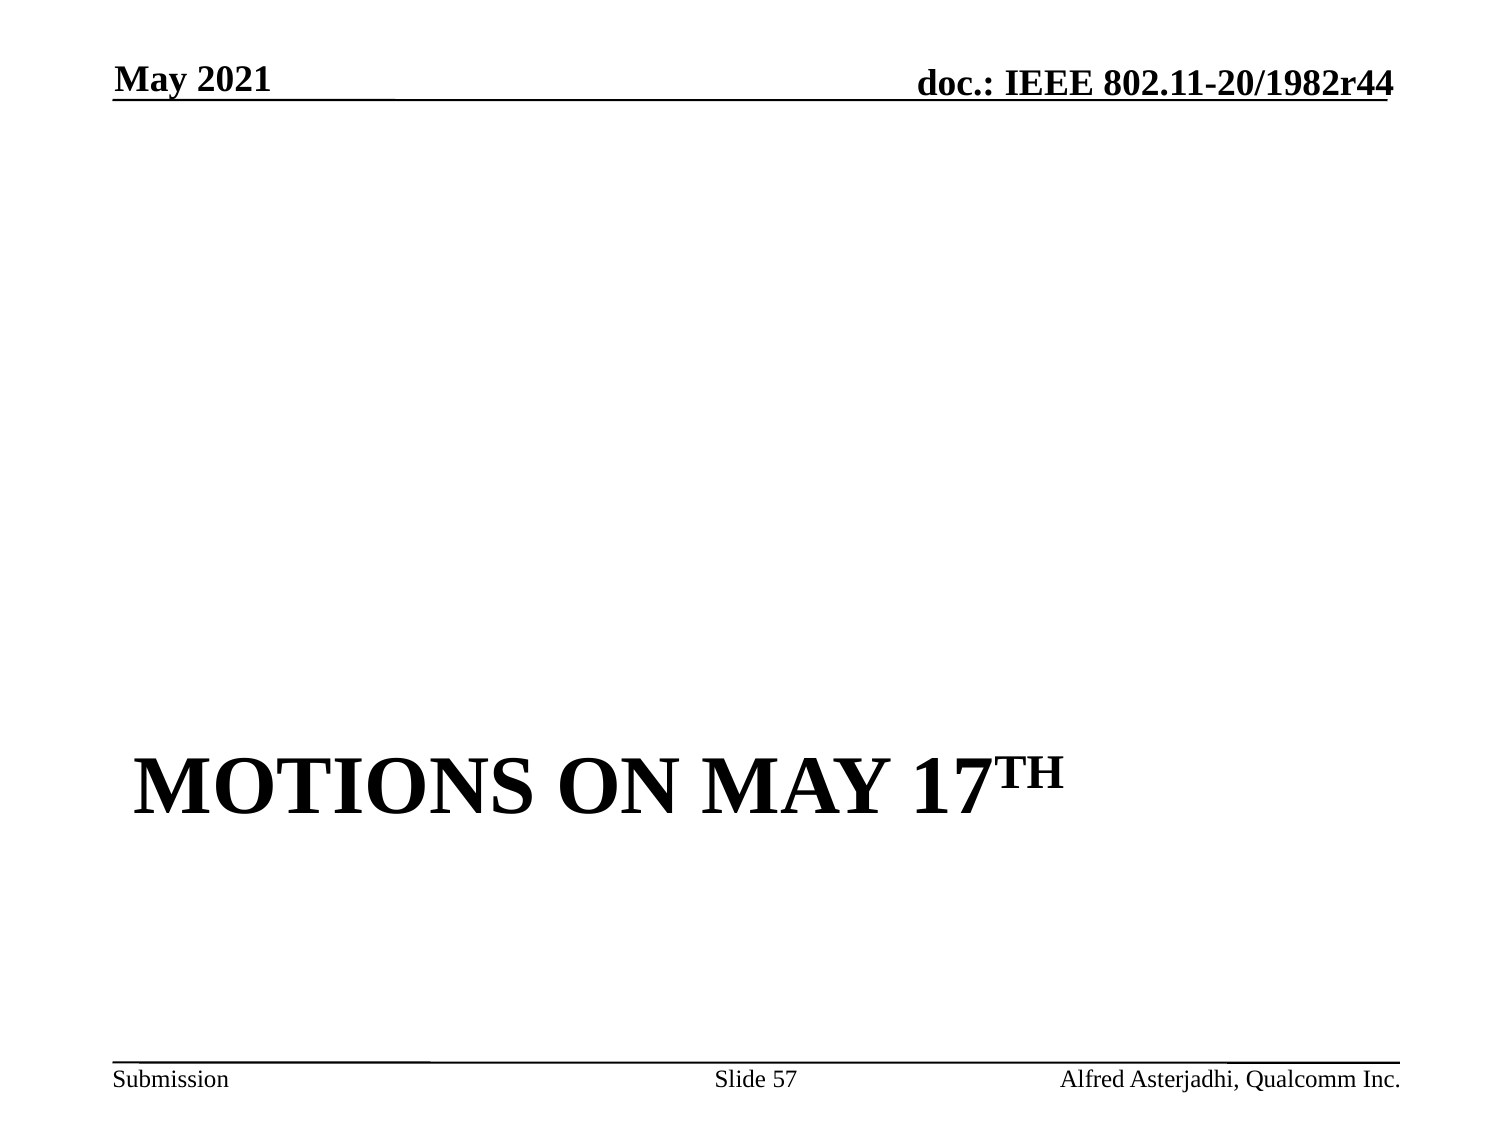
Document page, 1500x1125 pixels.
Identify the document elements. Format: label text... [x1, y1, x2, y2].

title Motions on May 17th [118, 722, 1394, 947]
footer Alfred Asterjadhi, Qualcomm Inc. [878, 1061, 1402, 1093]
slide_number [114, 54, 423, 100]
slide_number Slide 57 [712, 1061, 800, 1123]
